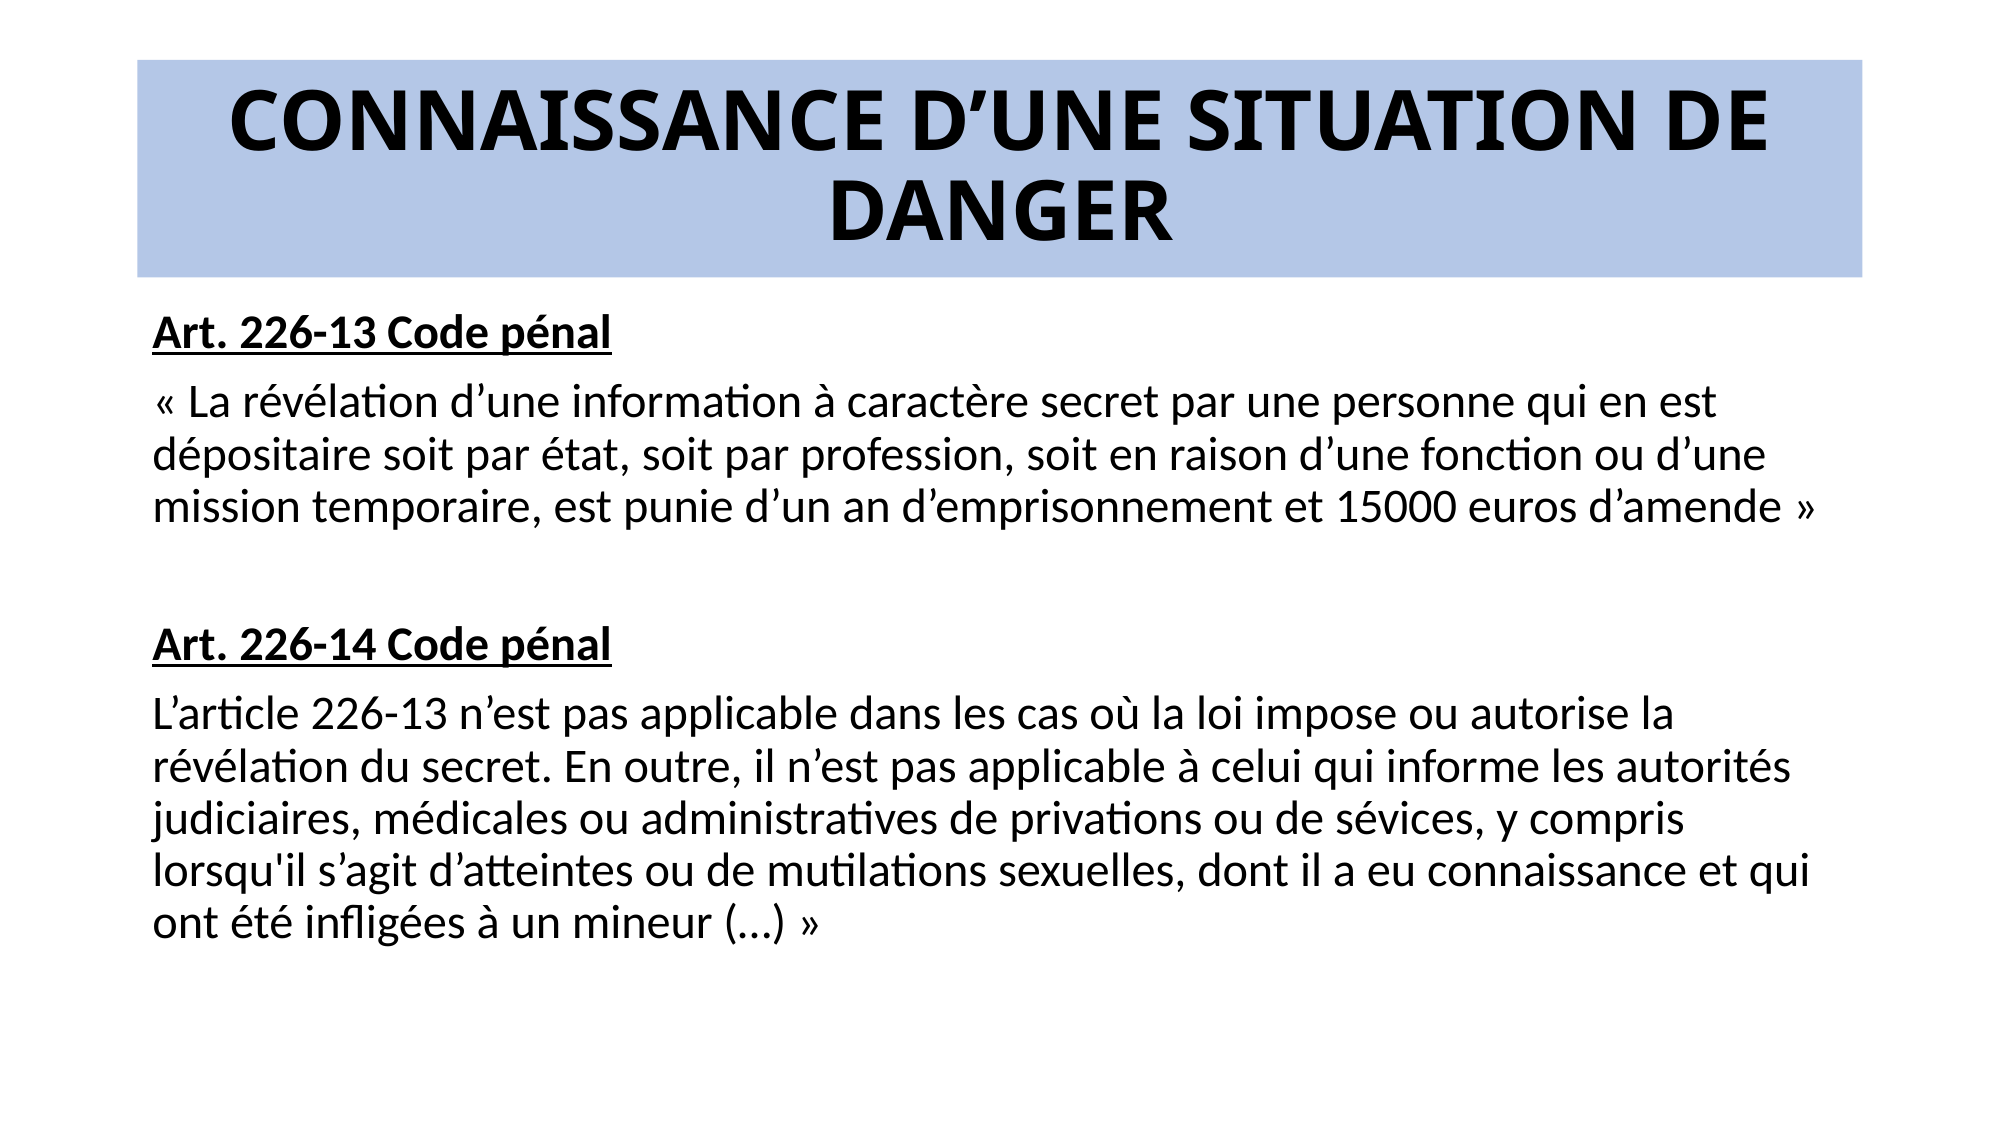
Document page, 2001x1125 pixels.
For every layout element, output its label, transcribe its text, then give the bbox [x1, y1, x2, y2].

title CONNAISSANCE D’UNE SITUATION DE DANGER [137, 59, 1863, 278]
list Art. 226-13 Code pénal « La révélation d’une information à caractère secret par une personne qui en est dépositaire soit par état, soit par profession, soit en raison d’une fonction ou d’une mission temporaire, est punie d’un an d’emprisonnement et 15000 euros d’amende » Art. 226-14 Code pénal L’article 226-13 n’est pas applicable dans les cas où la loi impose ou autorise la révélation du secret. En outre, il n’est pas applicable à celui qui informe les autorités judiciaires, médicales ou administratives de privations ou de sévices, y compris lorsqu'il s’agit d’atteintes ou de mutilations sexuelles, dont il a eu connaissance et qui ont été infligées à un mineur (…) » [137, 299, 1863, 1014]
